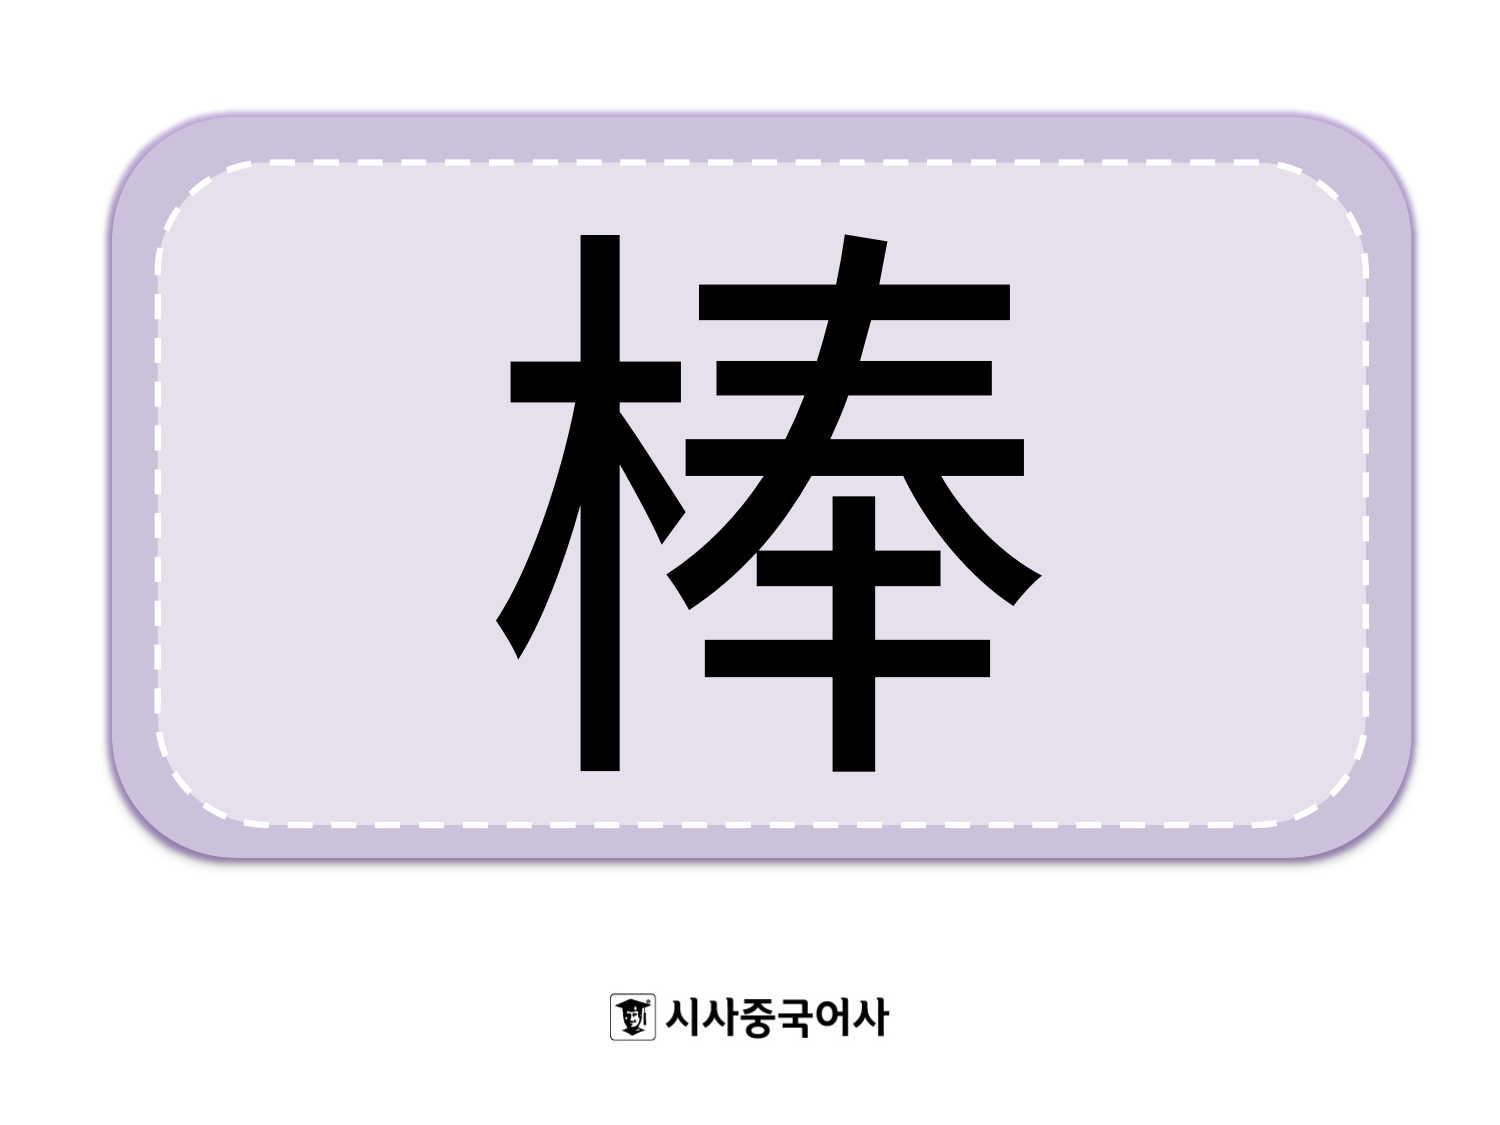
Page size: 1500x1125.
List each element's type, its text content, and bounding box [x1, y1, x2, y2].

picture [602, 987, 898, 1047]
text_box 棒 [162, 160, 1371, 824]
